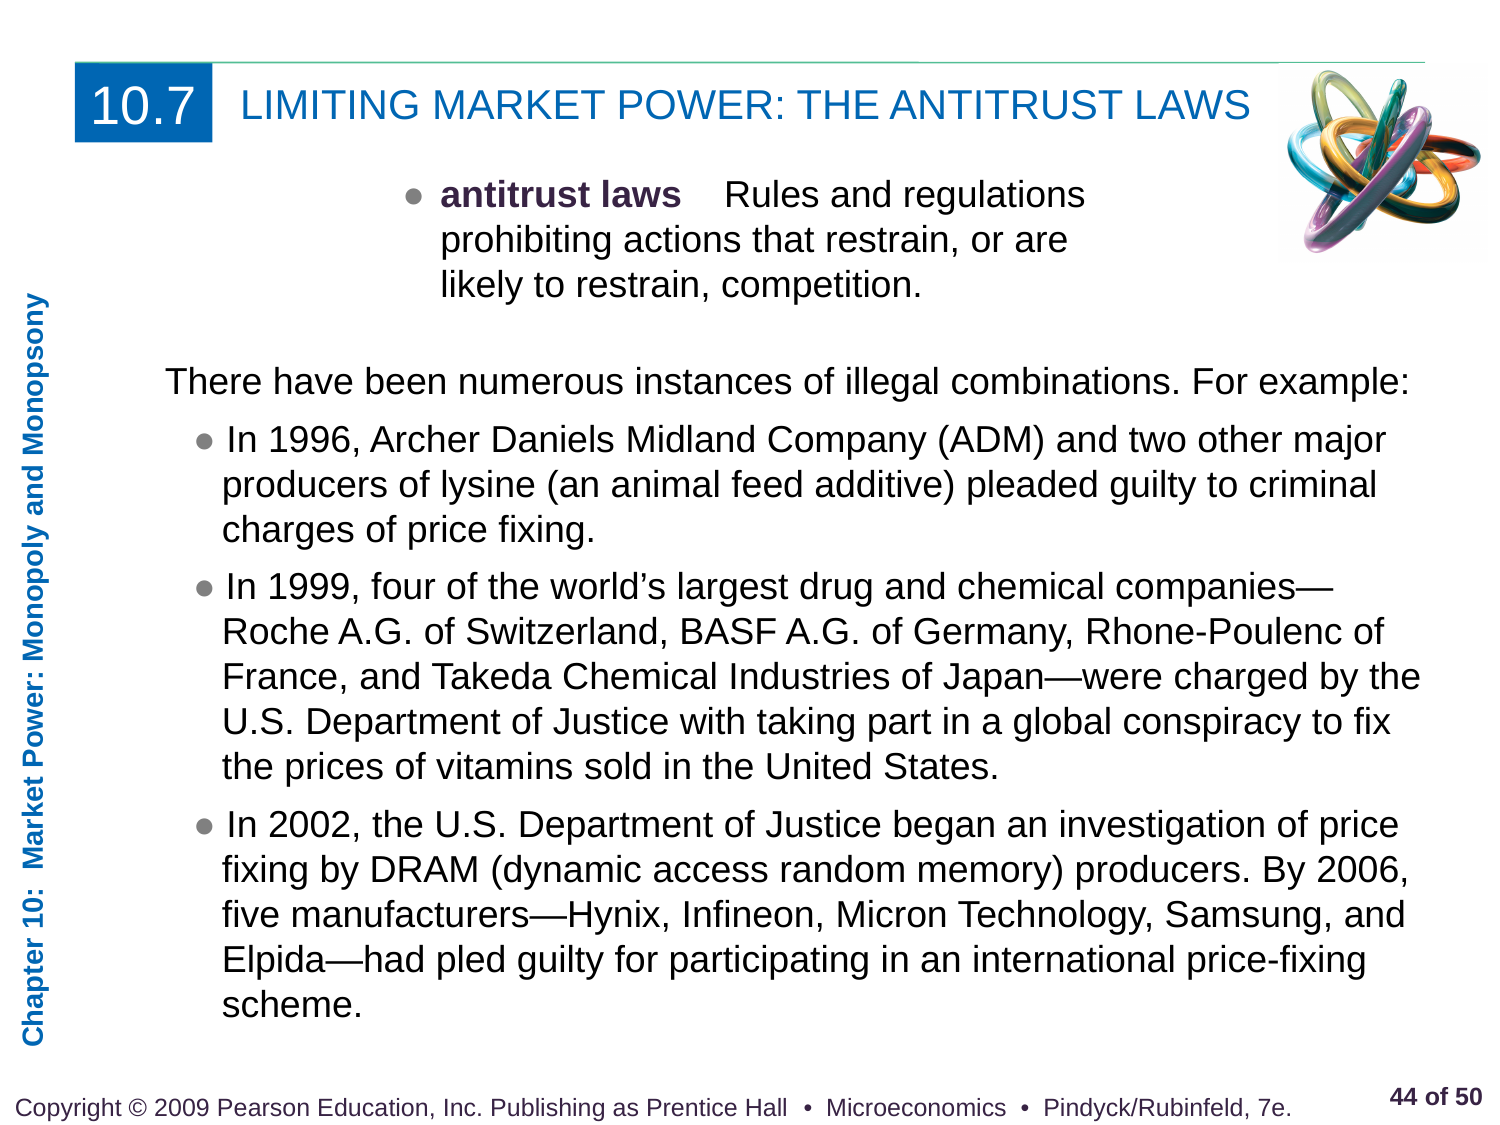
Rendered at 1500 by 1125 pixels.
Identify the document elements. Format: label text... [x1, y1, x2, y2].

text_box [74, 62, 1279, 143]
text_box There have been numerous instances of illegal combinations. For example: ● In 1996, Archer Daniels Midland Company (ADM) and two other major producers of lysine (an animal feed additive) pleaded guilty to criminal charges of price fixing. ● In 1999, four of the world’s largest drug and chemical companies—Roche A.G. of Switzerland, BASF A.G. of Germany, Rhone-Poulenc of France, and Takeda Chemical Industries of Japan—were charged by the U.S. Department of Justice with taking part in a global conspiracy to fix the prices of vitamins sold in the United States. ● In 2002, the U.S. Department of Justice began an investigation of price fixing by DRAM (dynamic access random memory) producers. By 2006, five manufacturers—Hynix, Infineon, Micron Technology, Samsung, and Elpida—had pled guilty for participating in an international price-fixing scheme. [150, 349, 1450, 1033]
picture [1278, 63, 1488, 263]
text_box ● antitrust laws Rules and regulations prohibiting actions that restrain, or are likely to restrain, competition. [387, 162, 1113, 313]
